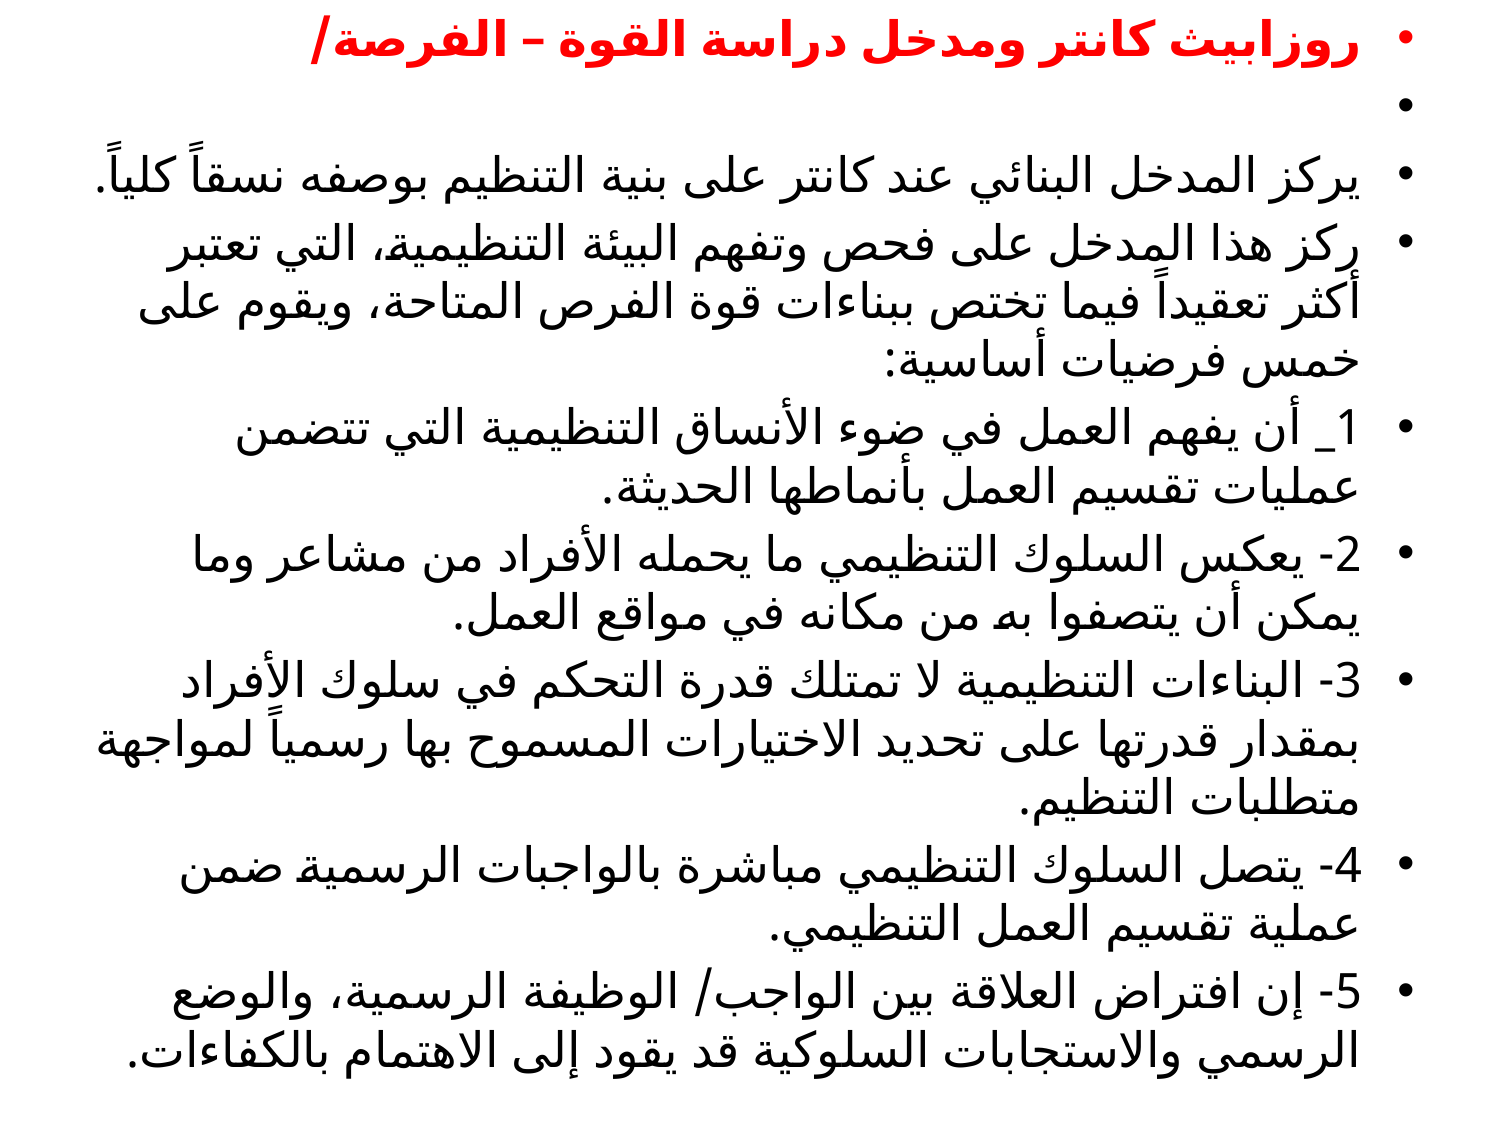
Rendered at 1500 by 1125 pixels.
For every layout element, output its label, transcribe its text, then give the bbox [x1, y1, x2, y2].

list روزابيث كانتر ومدخل دراسة القوة – الفرصة/ يركز المدخل البنائي عند كانتر على بنية التنظيم بوصفه نسقاً كلياً. ركز هذا المدخل على فحص وتفهم البيئة التنظيمية، التي تعتبر أكثر تعقيداً فيما تختص ببناءات قوة الفرص المتاحة، ويقوم على خمس فرضيات أساسية: 1_ أن يفهم العمل في ضوء الأنساق التنظيمية التي تتضمن عمليات تقسيم العمل بأنماطها الحديثة. 2- يعكس السلوك التنظيمي ما يحمله الأفراد من مشاعر وما يمكن أن يتصفوا به من مكانه في مواقع العمل. 3- البناءات التنظيمية لا تمتلك قدرة التحكم في سلوك الأفراد بمقدار قدرتها على تحديد الاختيارات المسموح بها رسمياً لمواجهة متطلبات التنظيم. 4- يتصل السلوك التنظيمي مباشرة بالواجبات الرسمية ضمن عملية تقسيم العمل التنظيمي. 5- إن افتراض العلاقة بين الواجب/ الوظيفة الرسمية، والوضع الرسمي والاستجابات السلوكية قد يقود إلى الاهتمام بالكفاءات. [75, 0, 1425, 1125]
